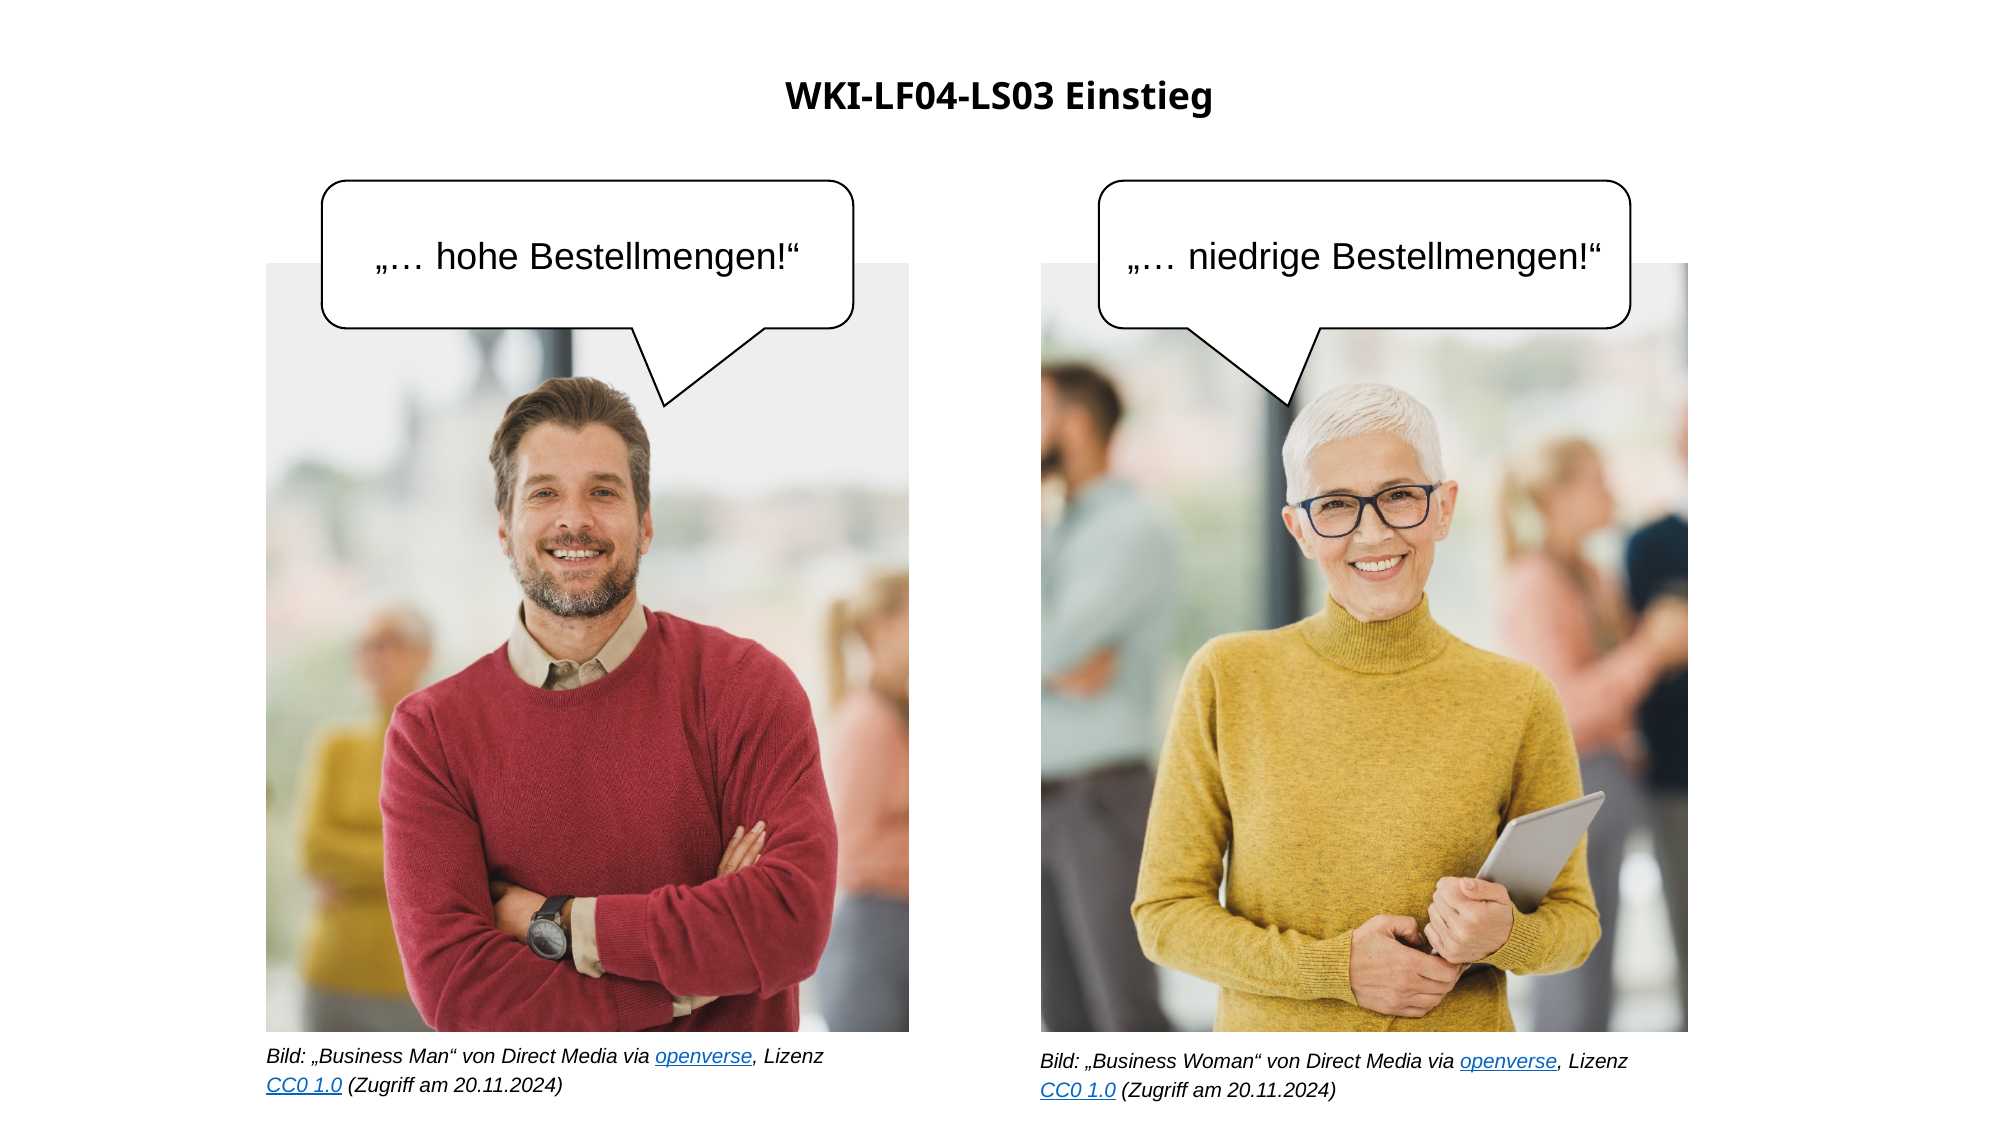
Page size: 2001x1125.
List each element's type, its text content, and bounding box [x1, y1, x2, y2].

text_box Bild: „Business Woman“ von Direct Media via openverse, Lizenz CC0 1.0 (Zugriff am 20.11.2024) [1025, 1036, 1718, 1109]
text_box Bild: „Business Man“ von Direct Media via openverse, Lizenz CC0 1.0 (Zugriff am 20.11.2024) [251, 1031, 909, 1104]
picture [266, 263, 909, 1032]
text_box „… niedrige Bestellmengen!“ [1097, 179, 1632, 263]
text_box „… hohe Bestellmengen!“ [320, 179, 855, 263]
title WKI-LF04-LS03 Einstieg [137, 59, 1863, 135]
picture [1041, 263, 1688, 1032]
